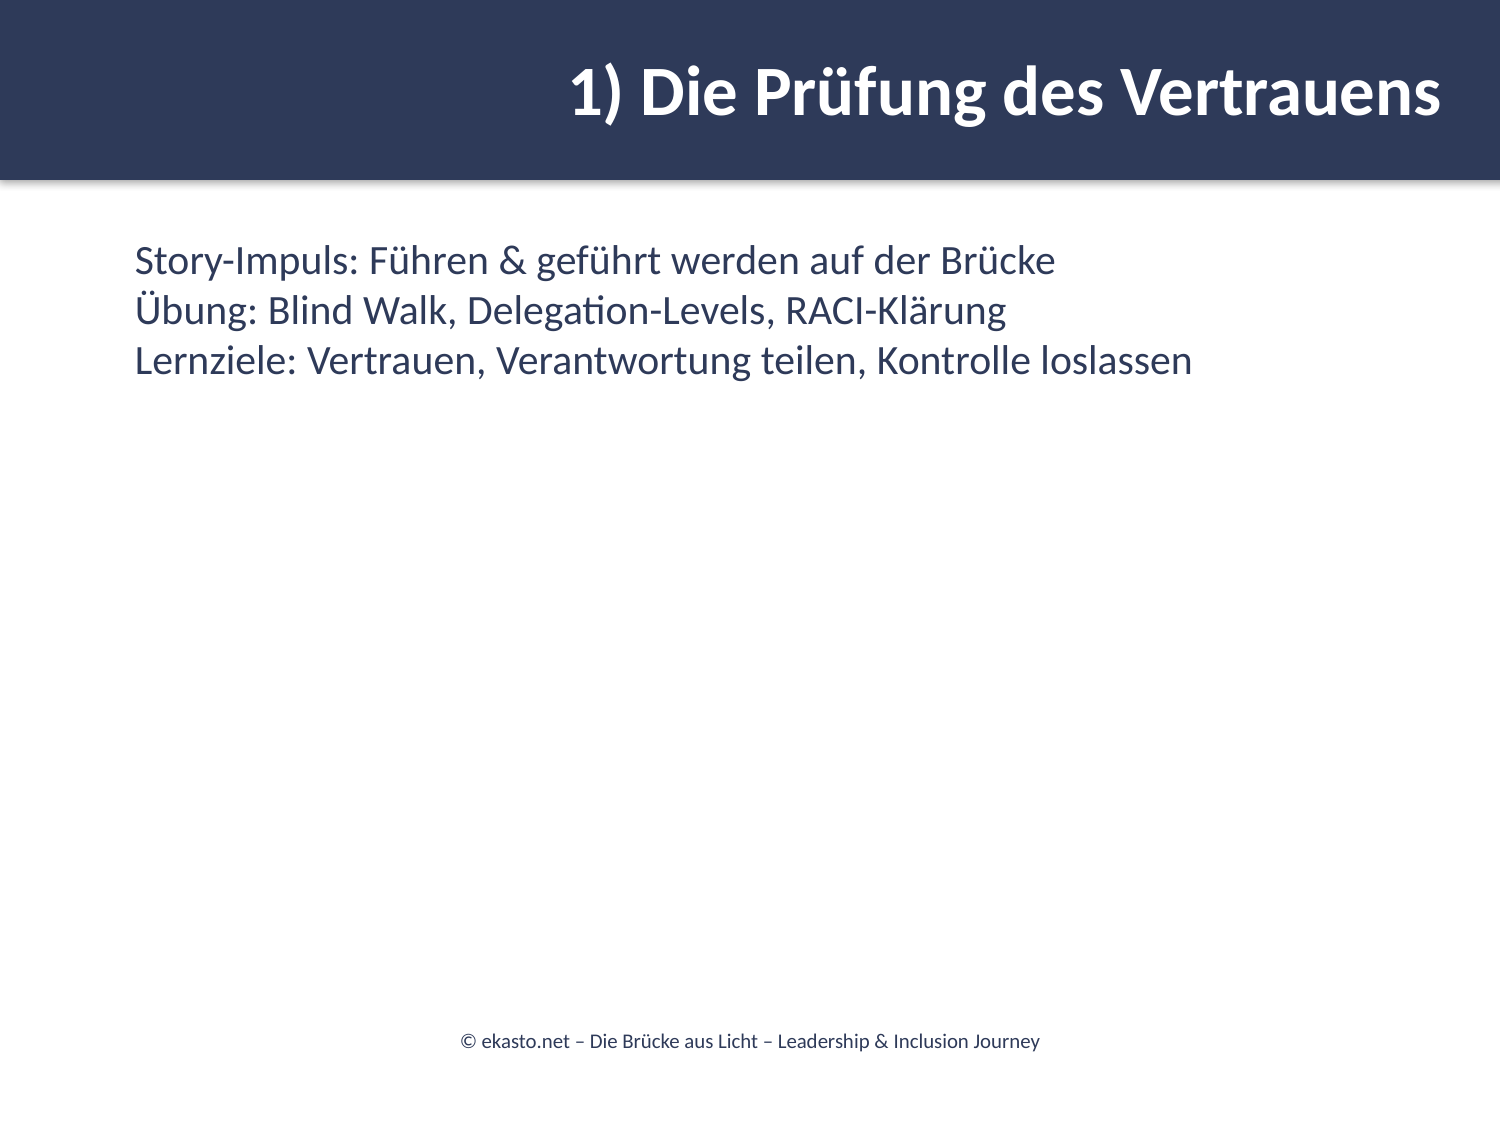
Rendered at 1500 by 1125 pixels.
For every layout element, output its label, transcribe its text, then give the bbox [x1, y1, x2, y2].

text_box © ekasto.net – Die Brücke aus Licht – Leadership & Inclusion Journey [444, 1020, 1056, 1060]
text_box Story-Impuls: Führen & geführt werden auf der Brücke Übung: Blind Walk, Delegation-Levels, RACI-Klärung Lernziele: Vertrauen, Verantwortung teilen, Kontrolle loslassen [119, 224, 1500, 390]
text_box [0, 0, 1500, 181]
text_box 1) Die Prüfung des Vertrauens [552, 37, 1458, 138]
